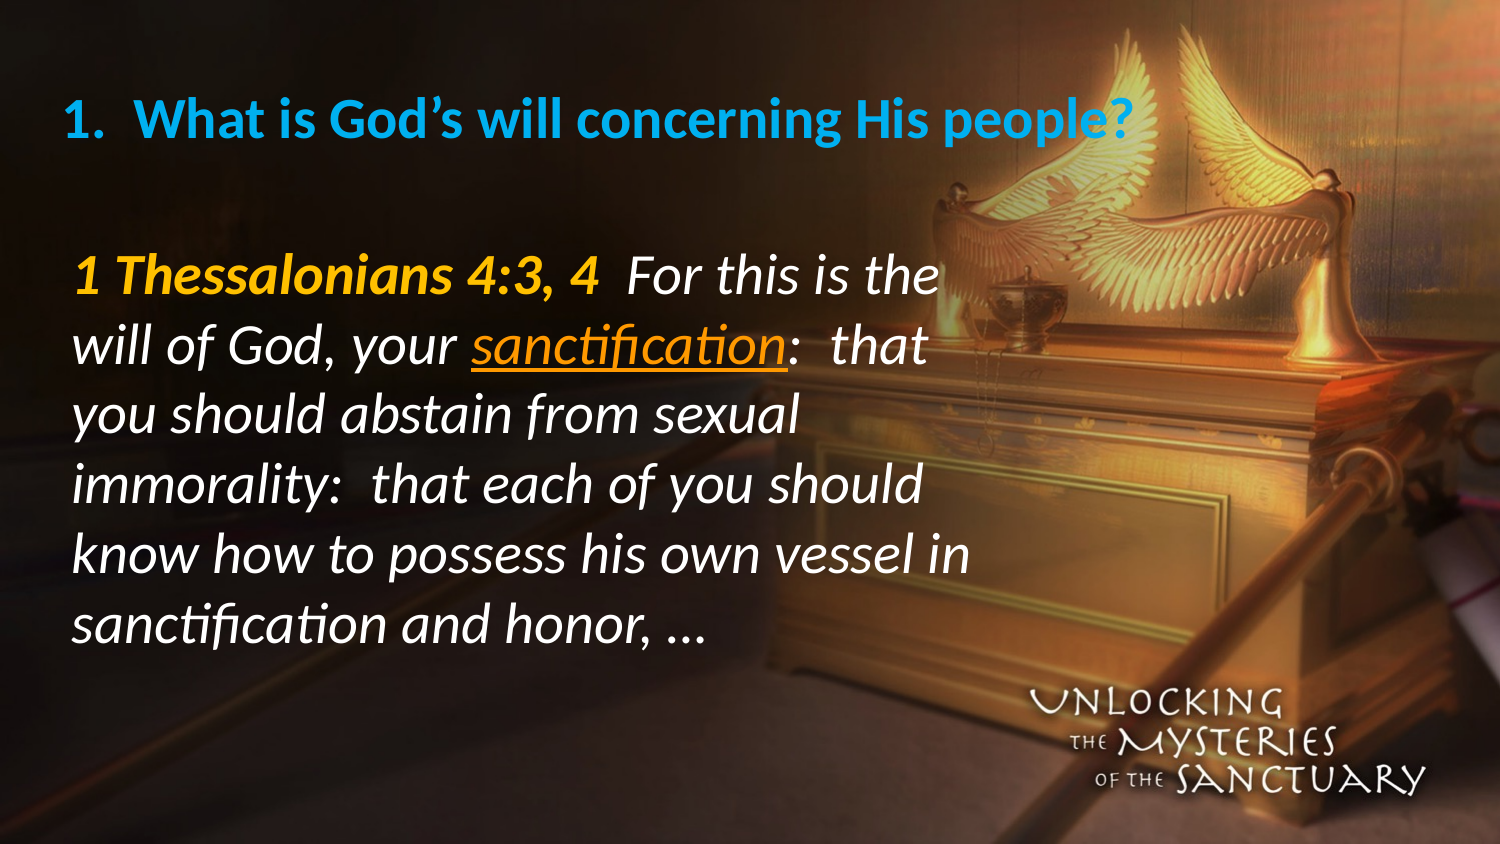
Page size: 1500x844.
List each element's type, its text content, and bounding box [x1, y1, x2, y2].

picture [0, 0, 1500, 844]
title 1. What is God’s will concerning His people? [46, 33, 1425, 268]
list 1 Thessalonians 4:3, 4 For this is the will of God, your sanctification: that you should abstain from sexual immorality: that each of you should know how to possess his own vessel in sanctification and honor, … [56, 228, 1031, 844]
